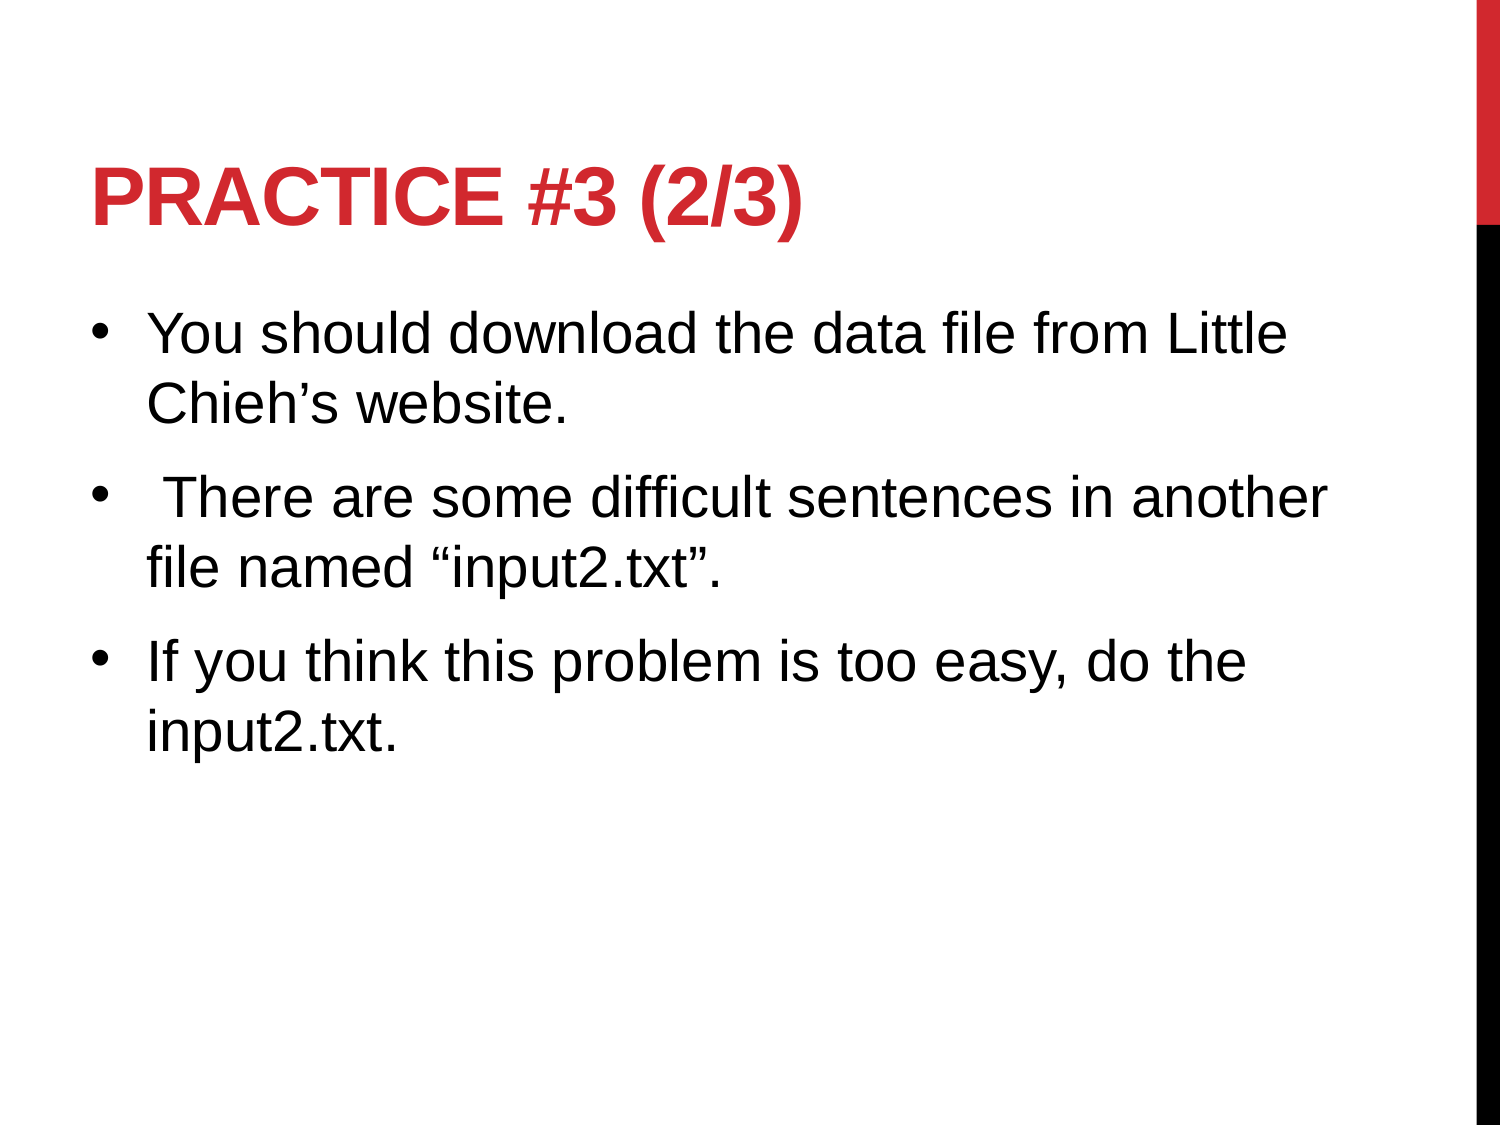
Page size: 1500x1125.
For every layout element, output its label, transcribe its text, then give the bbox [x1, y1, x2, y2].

list You should download the data file from Little Chieh’s website. There are some difficult sentences in another file named “input2.txt”. If you think this problem is too easy, do the input2.txt. [75, 287, 1430, 966]
title Practice #3 (2/3) [75, 25, 1025, 250]
